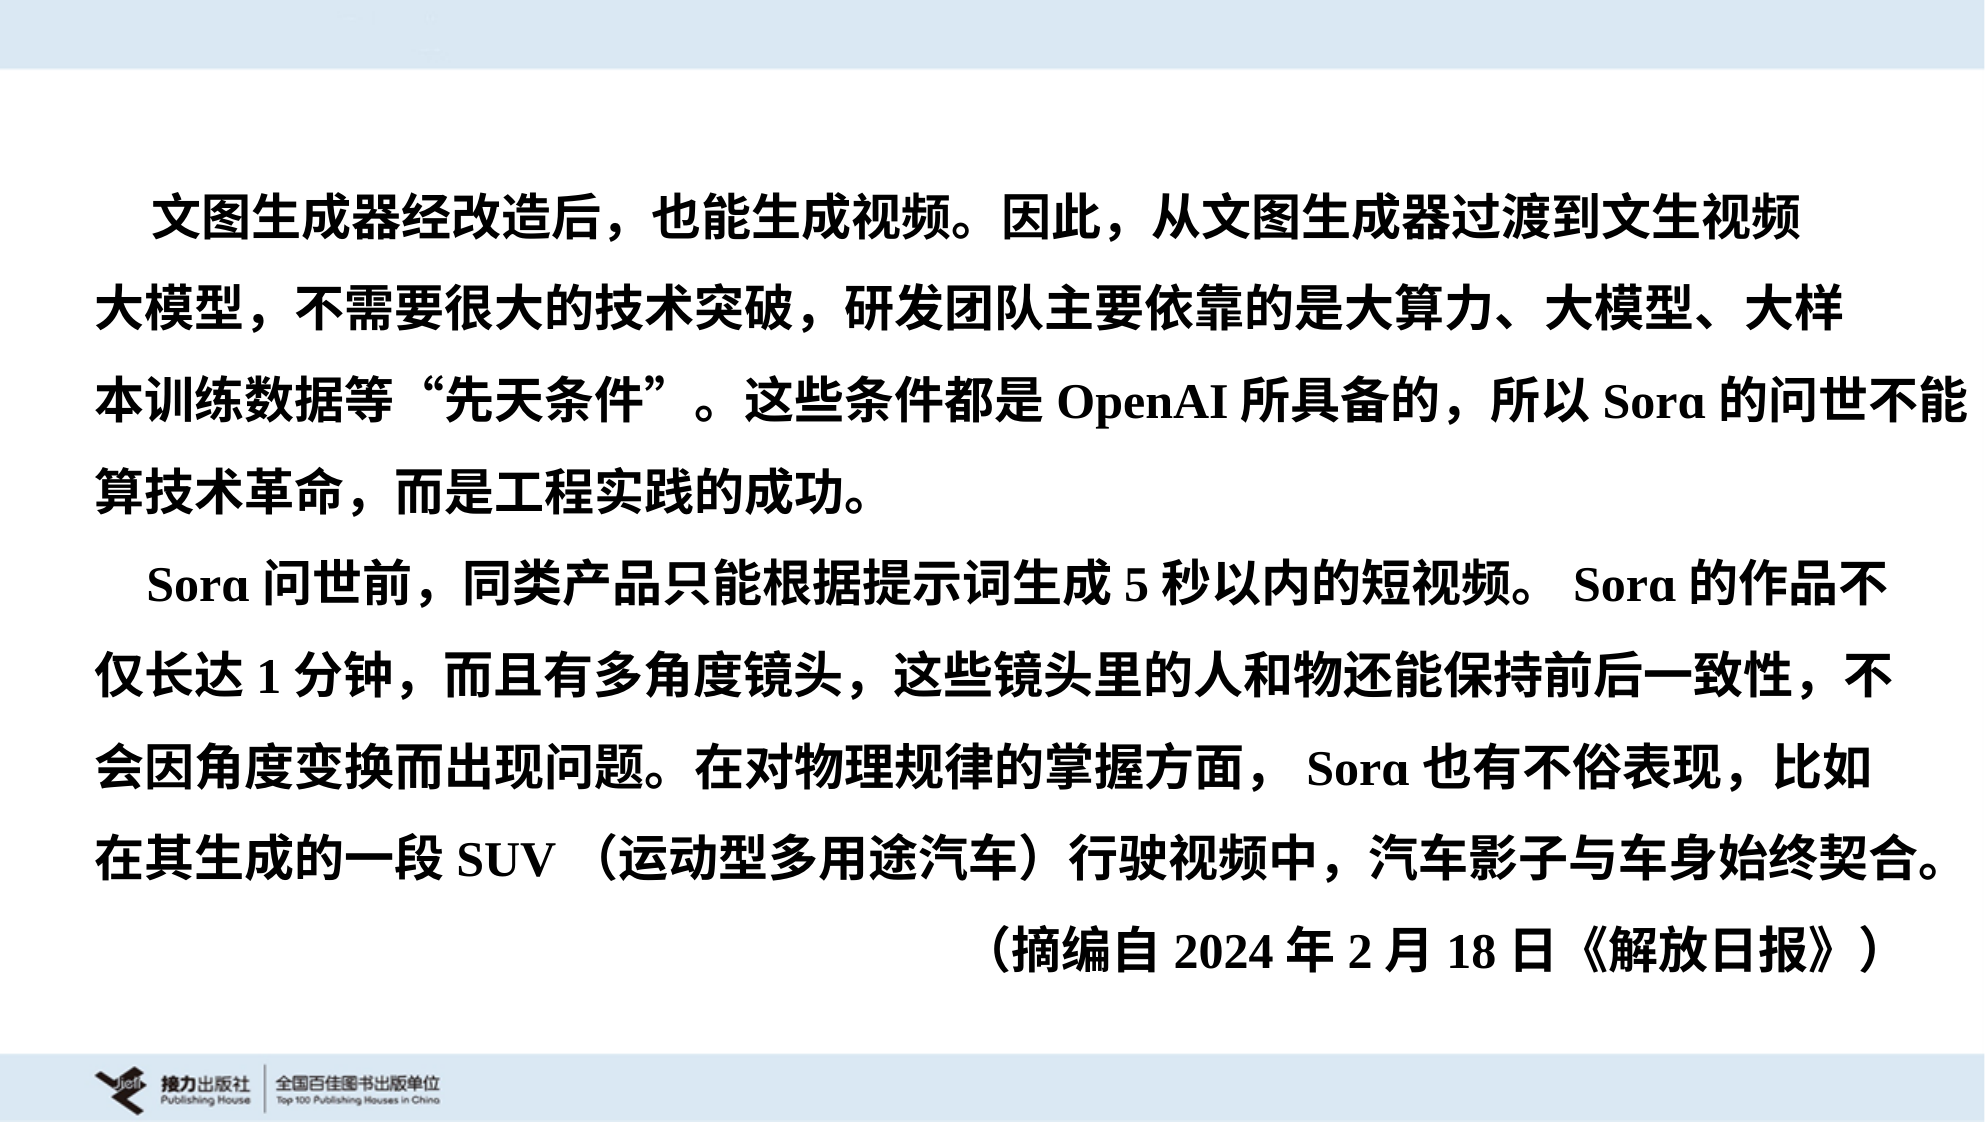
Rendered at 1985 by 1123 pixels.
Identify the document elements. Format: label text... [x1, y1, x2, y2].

text_box 文图生成器经改造后，也能生成视频。因此，从文图生成器过渡到文生视频 大模型，不需要很大的技术突破，研发团队主要依靠的是大算力、大模型、大样 本训练数据等“先天条件”。这些条件都是OpenAI所具备的，所以Sorɑ的问世不能 算技术革命，而是工程实践的成功。 Sorɑ问世前，同类产品只能根据提示词生成5秒以内的短视频。Sorɑ的作品不 仅长达1分钟，而且有多角度镜头，这些镜头里的人和物还能保持前后一致性，不 会因角度变换而出现问题。在对物理规律的掌握方面，Sorɑ也有不俗表现，比如 在其生成的一段SUV（运动型多用途汽车）行驶视频中，汽车影子与车身始终契合。 （摘编自2024年2月18日《解放日报》） [94, 153, 1892, 979]
picture [0, 0, 1985, 1122]
